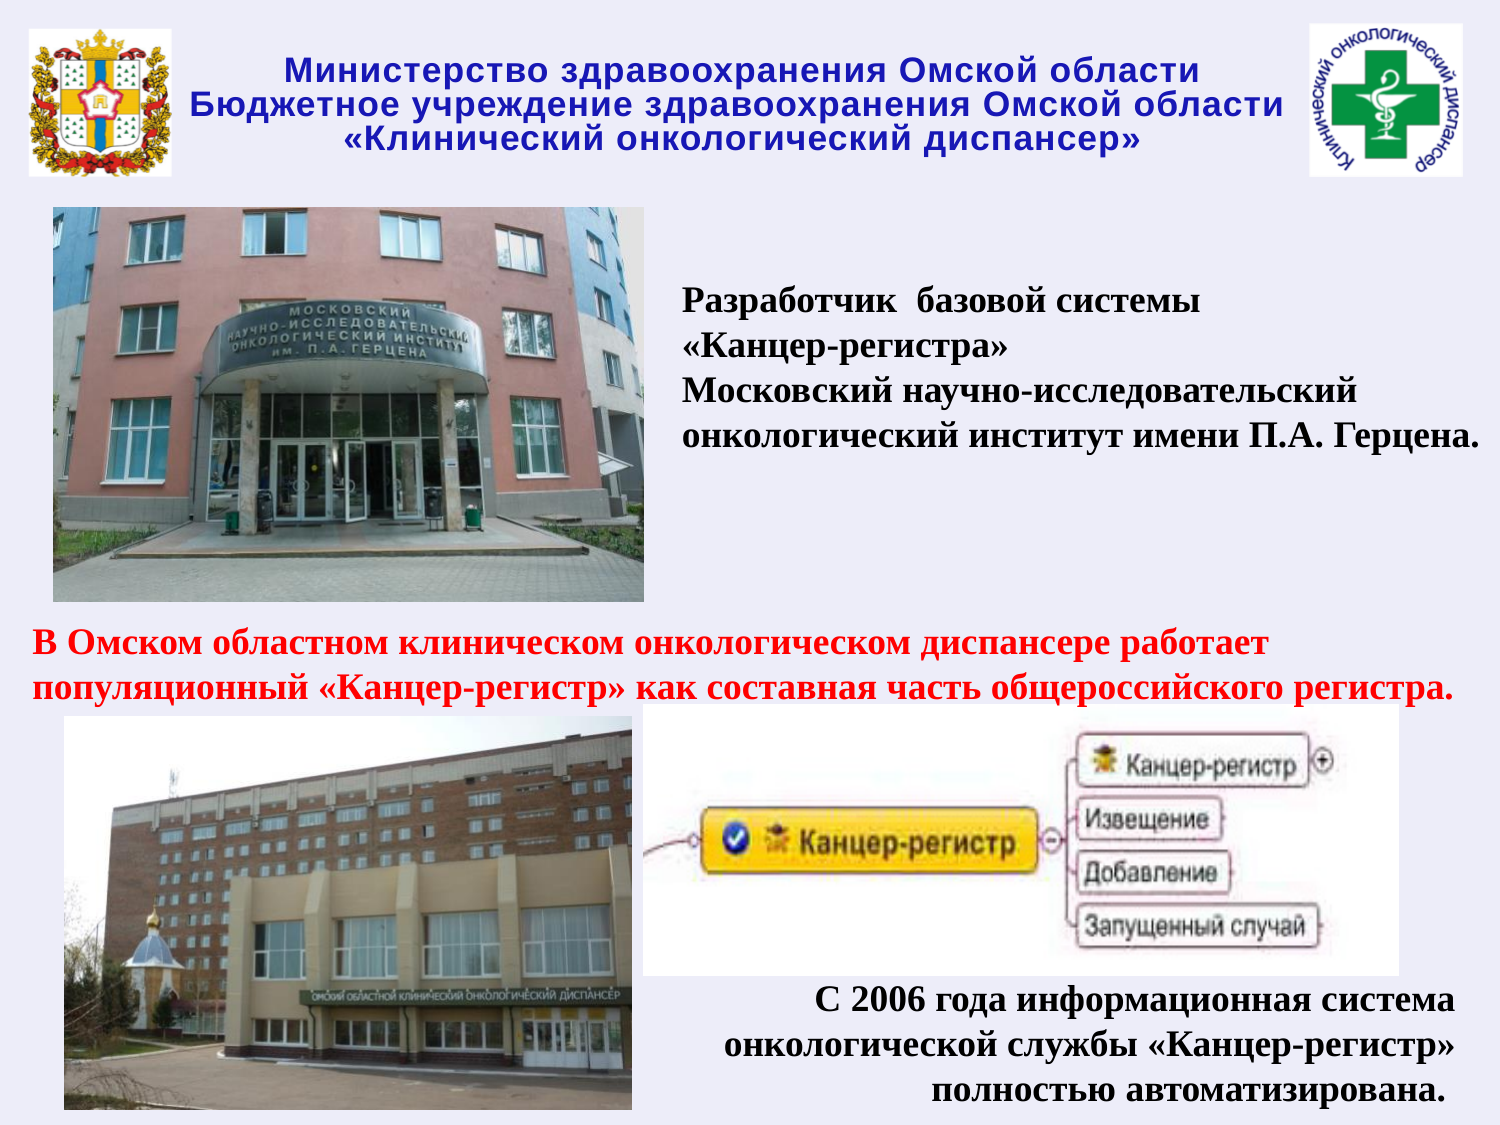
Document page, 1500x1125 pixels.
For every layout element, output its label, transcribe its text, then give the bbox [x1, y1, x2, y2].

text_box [28, 23, 1463, 177]
picture [64, 715, 632, 1110]
picture [643, 703, 1400, 977]
picture [52, 207, 645, 602]
text_box С 2006 года информационная система онкологической службы «Канцер-регистр» полностью автоматизирована. [679, 966, 1471, 1116]
text_box В Омском областном клиническом онкологическом диспансере работает популяционный «Канцер-регистр» как составная часть общероссийского регистра. [17, 609, 1483, 715]
text_box Разработчик базовой системы «Канцер-регистра» Московский научно-исследовательский онкологический институт имени П.А. Герцена. [667, 267, 1500, 462]
